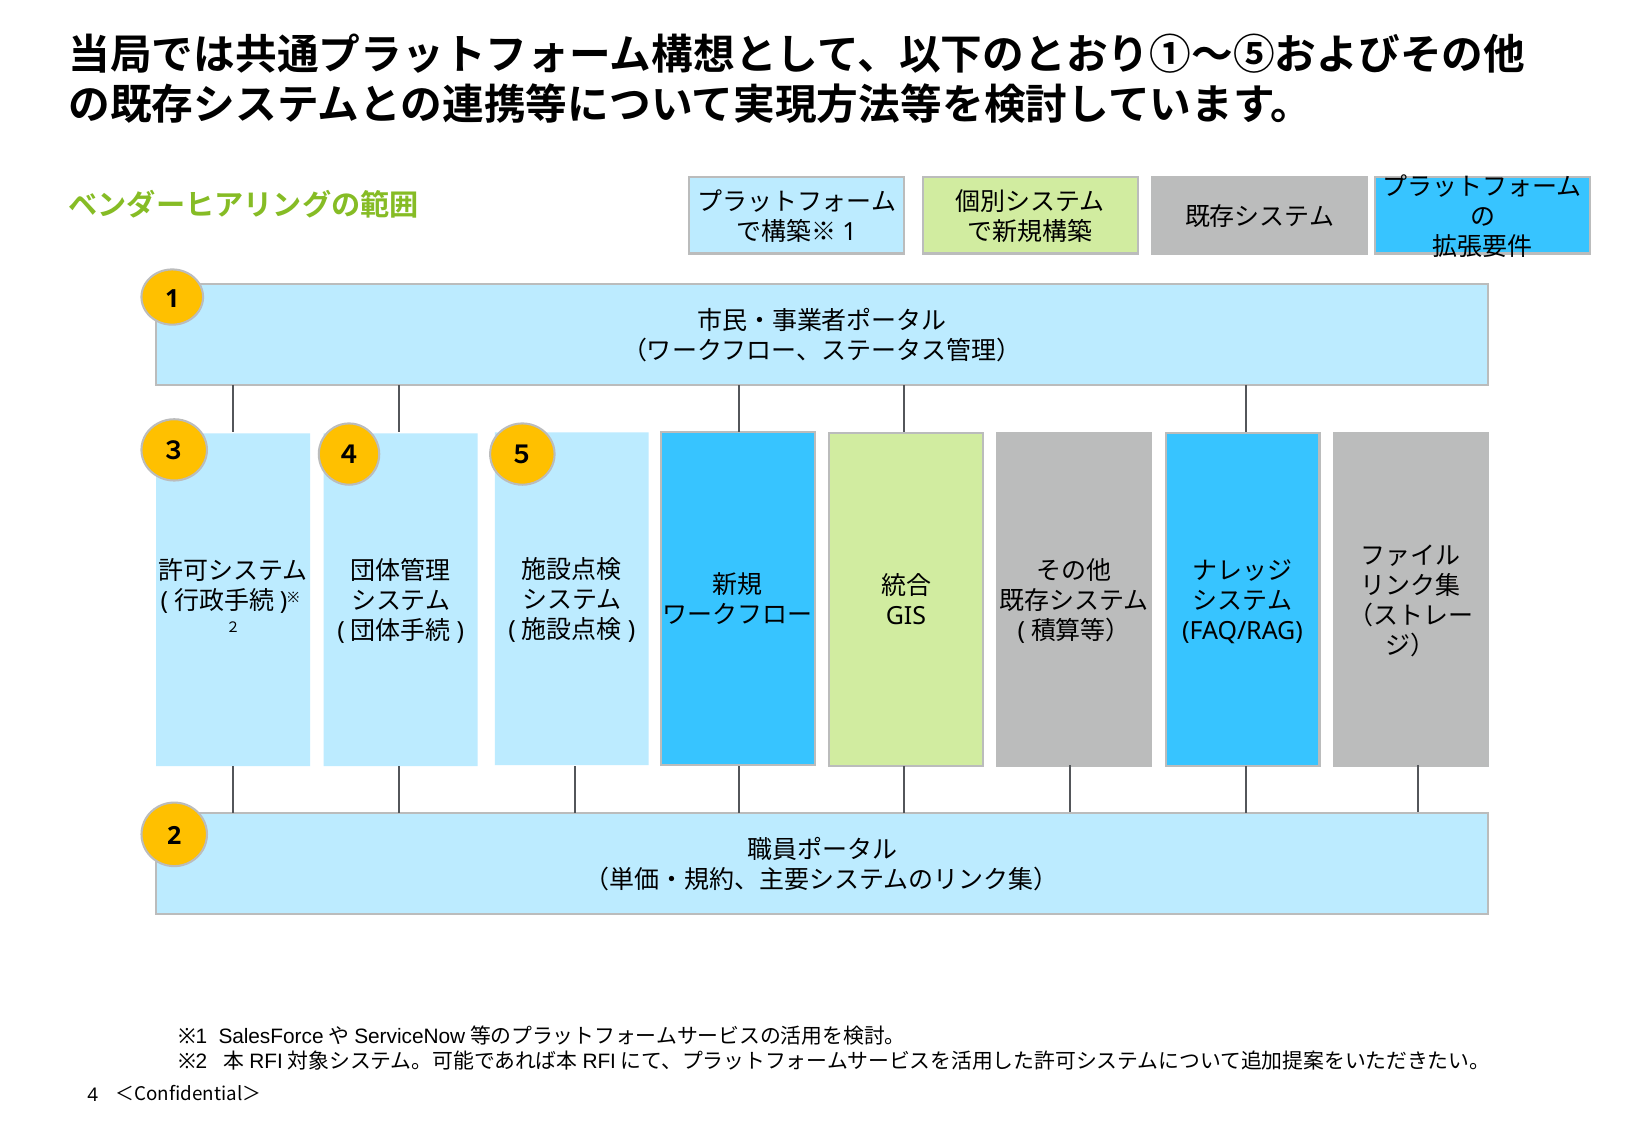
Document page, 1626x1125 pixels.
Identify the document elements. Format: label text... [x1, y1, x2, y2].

footer ＜Confidential＞ [115, 1080, 784, 1109]
text_box 施設点検 システム (施設点検) [494, 432, 649, 766]
text_box ファイル リンク集 （ストレージ） [1333, 433, 1488, 767]
text_box 既存システム [1152, 176, 1367, 254]
text_box プラットフォームの 拡張要件 [1375, 176, 1590, 254]
list ベンダーヒアリングの範囲 [68, 165, 783, 243]
text_box 統合 GIS [829, 433, 984, 767]
text_box 2 [141, 802, 207, 867]
text_box 団体管理 システム (団体手続) [323, 433, 478, 767]
text_box ５ [490, 423, 555, 485]
text_box 職員ポータル （単価・規約、主要システムのリンク集） [156, 812, 1488, 914]
text_box ３ [141, 419, 207, 481]
slide_number 4 [68, 1080, 98, 1109]
text_box その他 既存システム (積算等） [997, 433, 1152, 767]
text_box プラットフォーム で構築※1 [689, 176, 905, 254]
text_box ４ [318, 423, 380, 485]
text_box ※1 SalesForceやServiceNow等のプラットフォームサービスの活用を検討。 ※2 本RFI対象システム。可能であれば本RFIにて、プラットフォームサービスを活用した許可システムについて追加提案をいただきたい。 [164, 1024, 1496, 1071]
text_box 許可システム (行政手続)※２ [156, 433, 311, 767]
text_box 1 [141, 269, 204, 325]
title 当局では共通プラットフォーム構想として、以下のとおり①～⑤およびその他の既存システムとの連携等について実現方法等を検討しています。 [68, 28, 1557, 130]
text_box ナレッジ システム (FAQ/RAG) [1165, 433, 1320, 767]
text_box 新規 ワークフロー [660, 432, 815, 766]
text_box 市民・事業者ポータル （ワークフロー、ステータス管理） [156, 283, 1488, 385]
text_box 個別システム で新規構築 [922, 176, 1138, 254]
